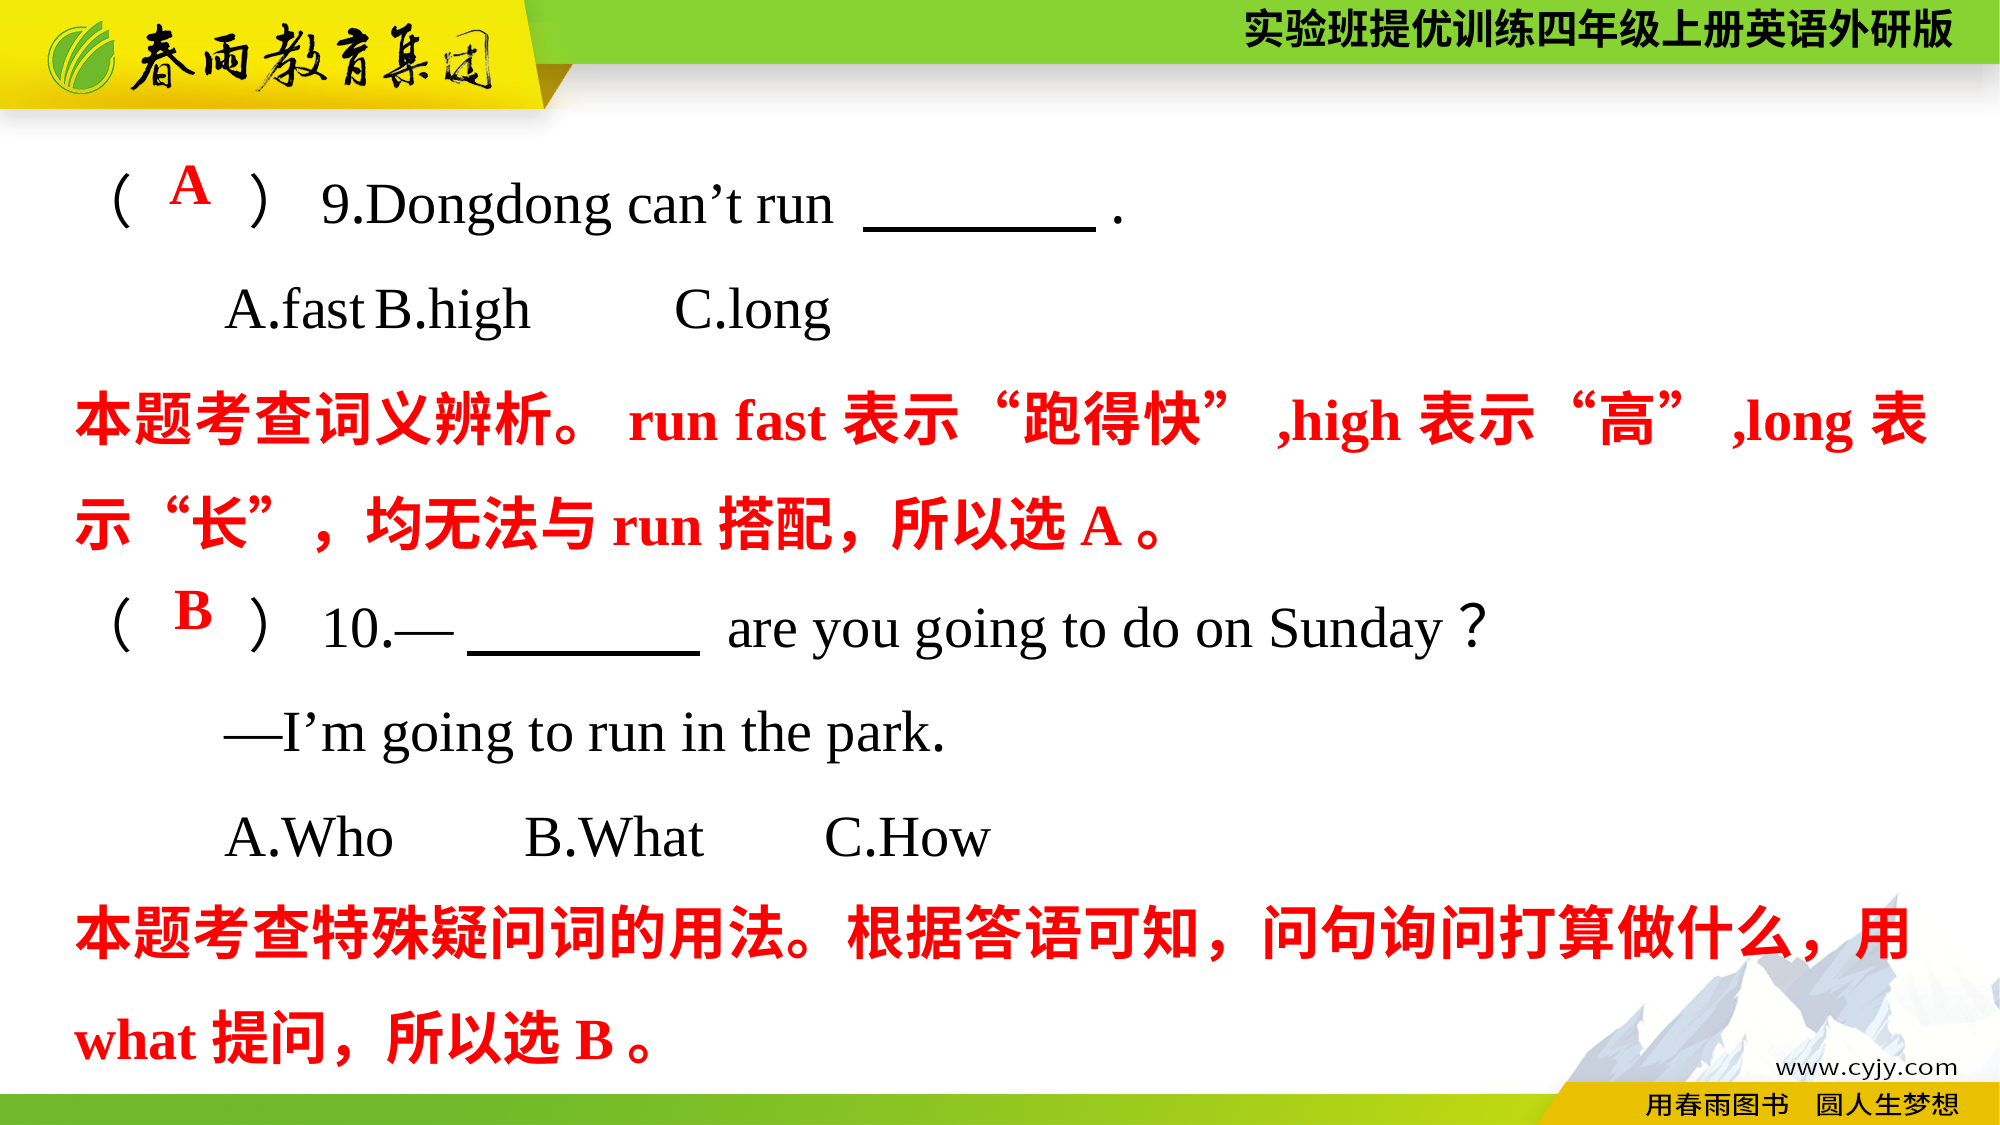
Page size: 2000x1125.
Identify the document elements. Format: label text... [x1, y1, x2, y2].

text_box 本题考查特殊疑问词的用法。根据答语可知，问句询问打算做什么，用what提问，所以选B。 [59, 853, 1944, 1079]
picture [0, 0, 2000, 1125]
text_box A [154, 138, 227, 224]
list （ ）9.Dongdong can’t run . A.fast B.high C.long [59, 122, 1944, 339]
text_box （ ）10.— are you going to do on Sunday？ —I’m going to run in the park. A.Who B.What C.How [59, 546, 1944, 853]
text_box 本题考查词义辨析。run fast表示“跑得快”,high表示“高”,long表示“长”，均无法与run搭配，所以选A。 [59, 339, 1944, 546]
text_box B [160, 563, 229, 649]
